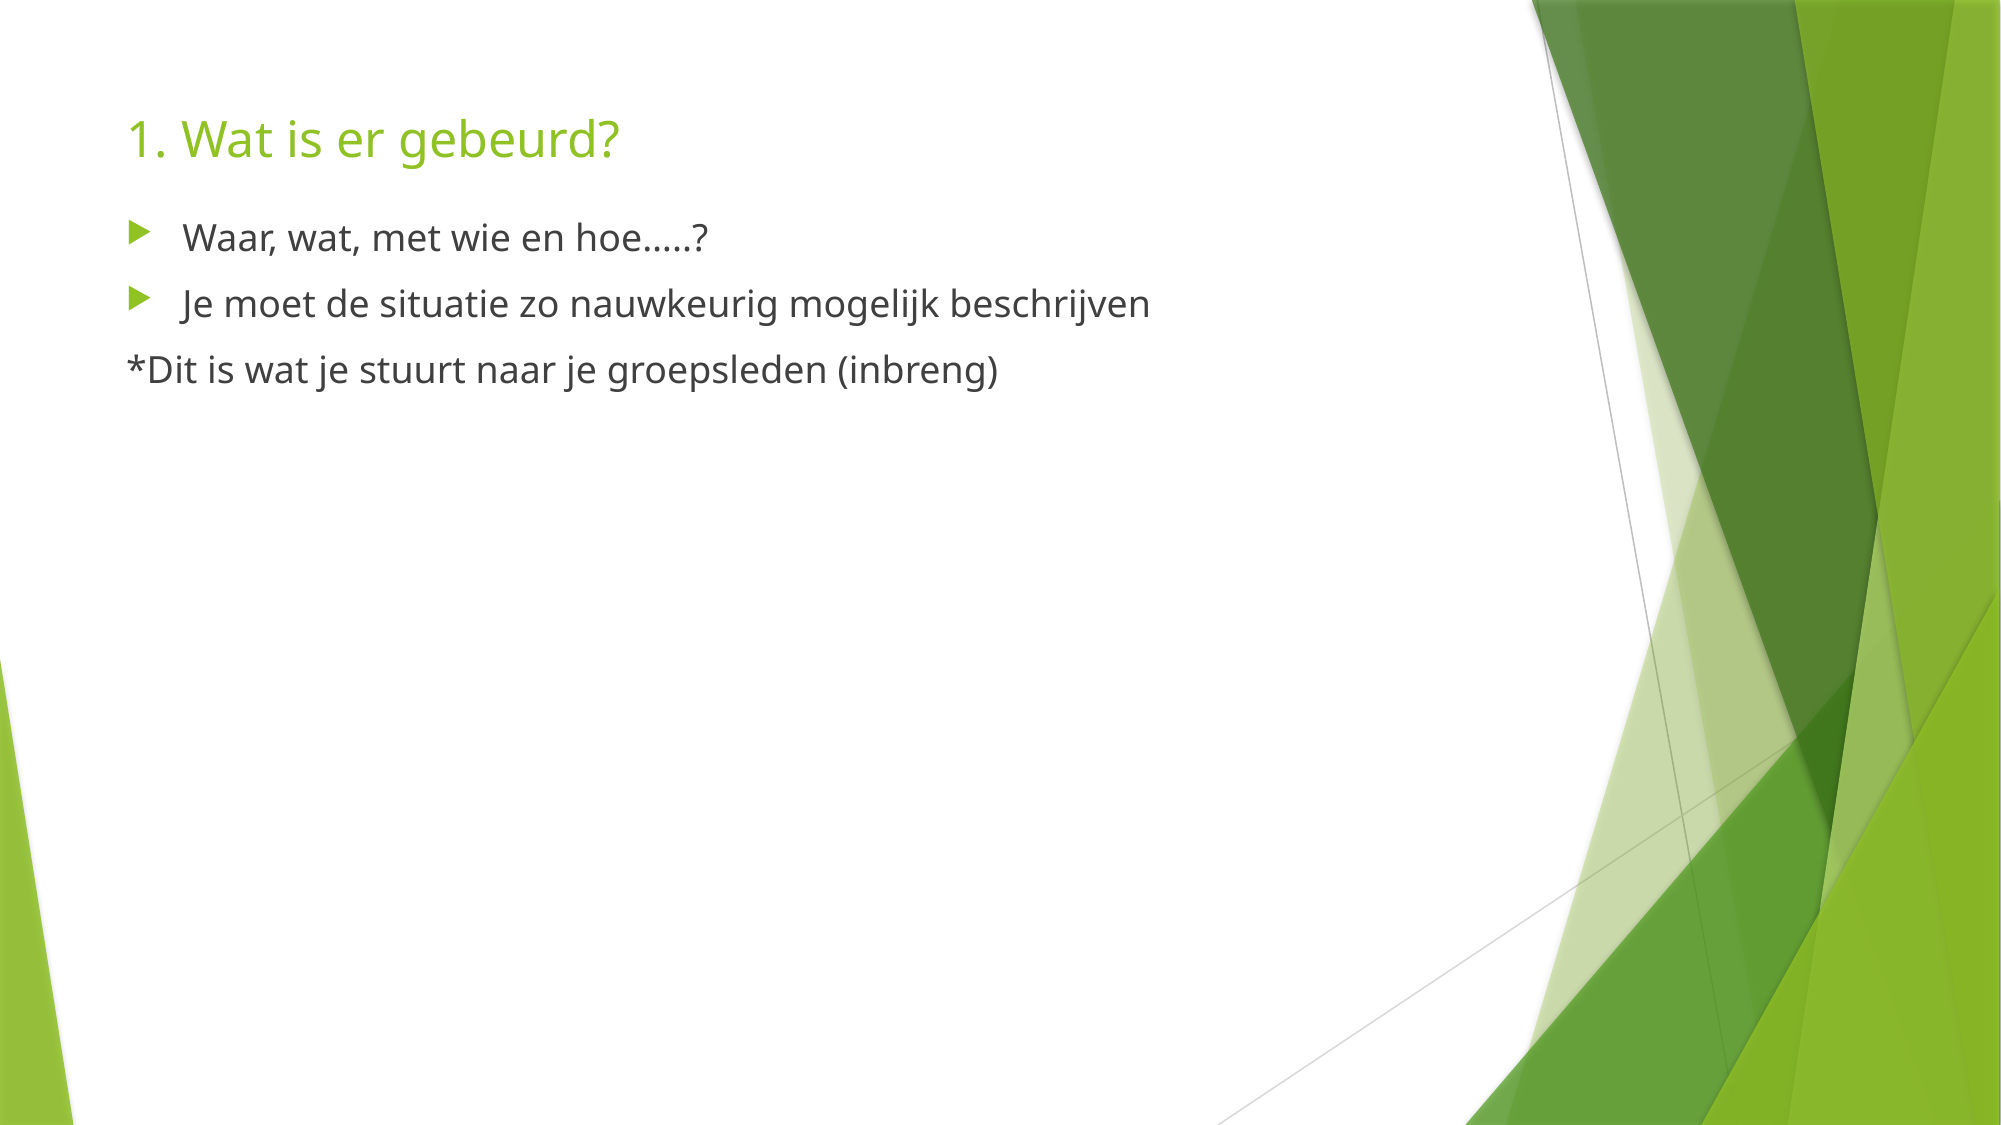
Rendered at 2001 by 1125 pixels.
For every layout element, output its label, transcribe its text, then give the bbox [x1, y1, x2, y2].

list Waar, wat, met wie en hoe…..? Je moet de situatie zo nauwkeurig mogelijk beschrijven *Dit is wat je stuurt naar je groepsleden (inbreng) [111, 206, 1522, 844]
title 1. Wat is er gebeurd? [111, 99, 1522, 206]
